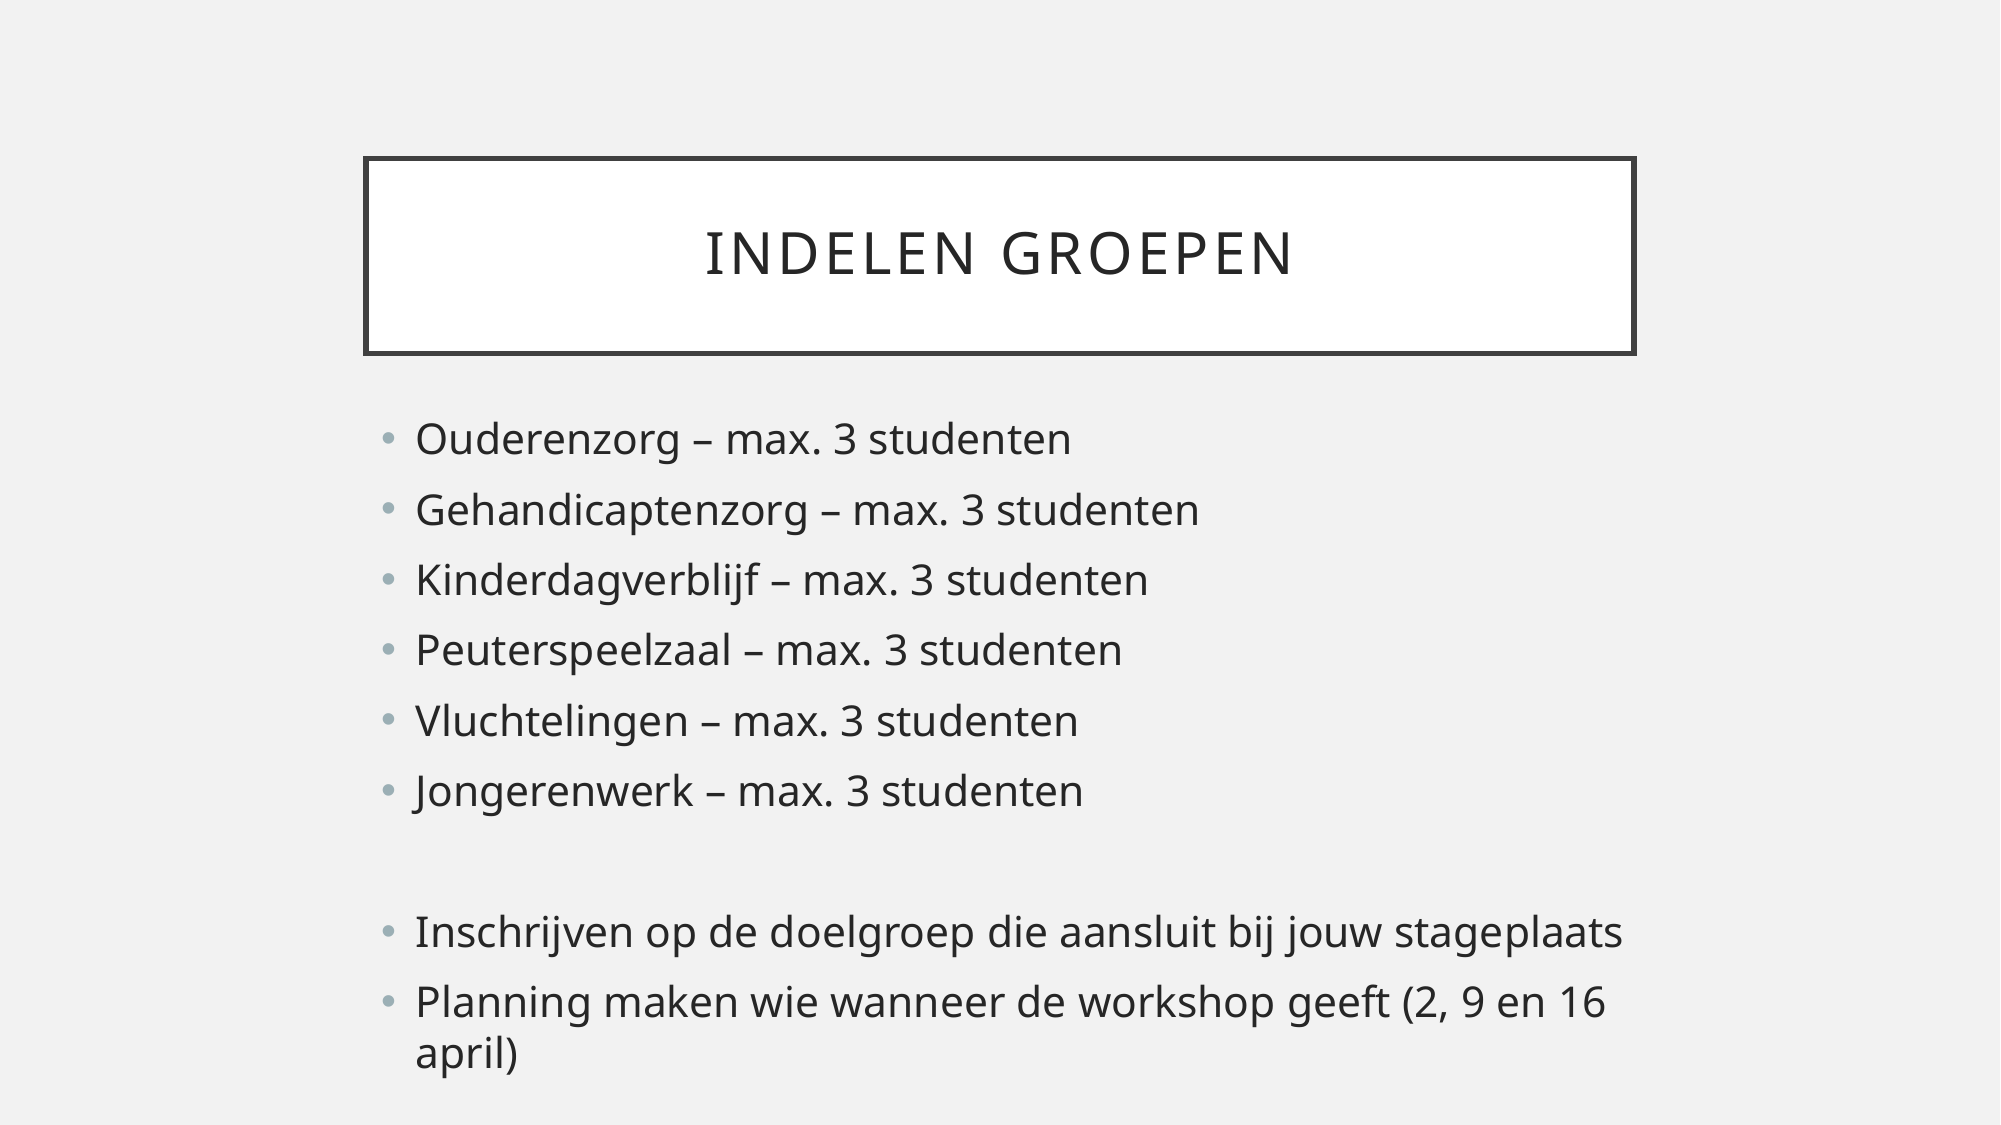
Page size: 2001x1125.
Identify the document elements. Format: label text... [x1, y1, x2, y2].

list Ouderenzorg – max. 3 studenten Gehandicaptenzorg – max. 3 studenten Kinderdagverblijf – max. 3 studenten Peuterspeelzaal – max. 3 studenten Vluchtelingen – max. 3 studenten Jongerenwerk – max. 3 studenten Inschrijven op de doelgroep die aansluit bij jouw stageplaats Planning maken wie wanneer de workshop geeft (2, 9 en 16 april) [366, 404, 1654, 1088]
title Indelen groepen [363, 156, 1637, 356]
